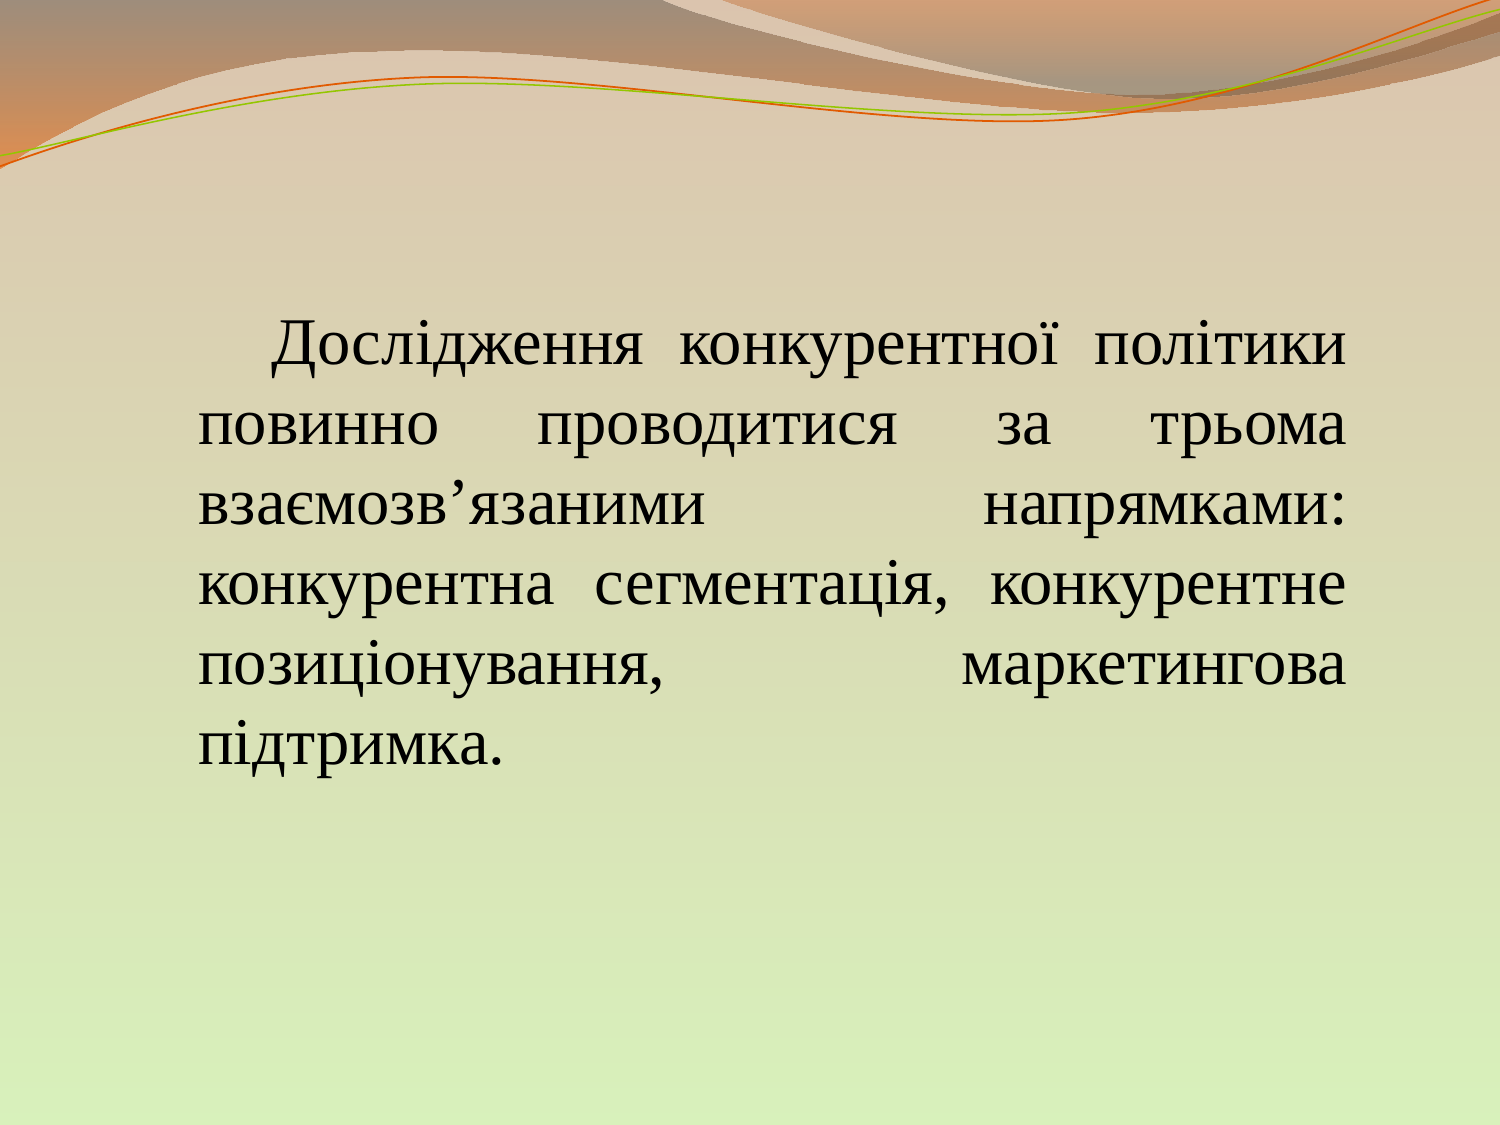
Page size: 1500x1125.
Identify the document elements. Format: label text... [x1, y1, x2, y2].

text_box Дослідження конкурентної політики повинно проводитися за трьома взаємозв’язаними напрямками: конкурентна сегментація, конкурентне позиціонування, маркетингова підтримка. [182, 290, 1365, 786]
text_box [135, 43, 1500, 118]
